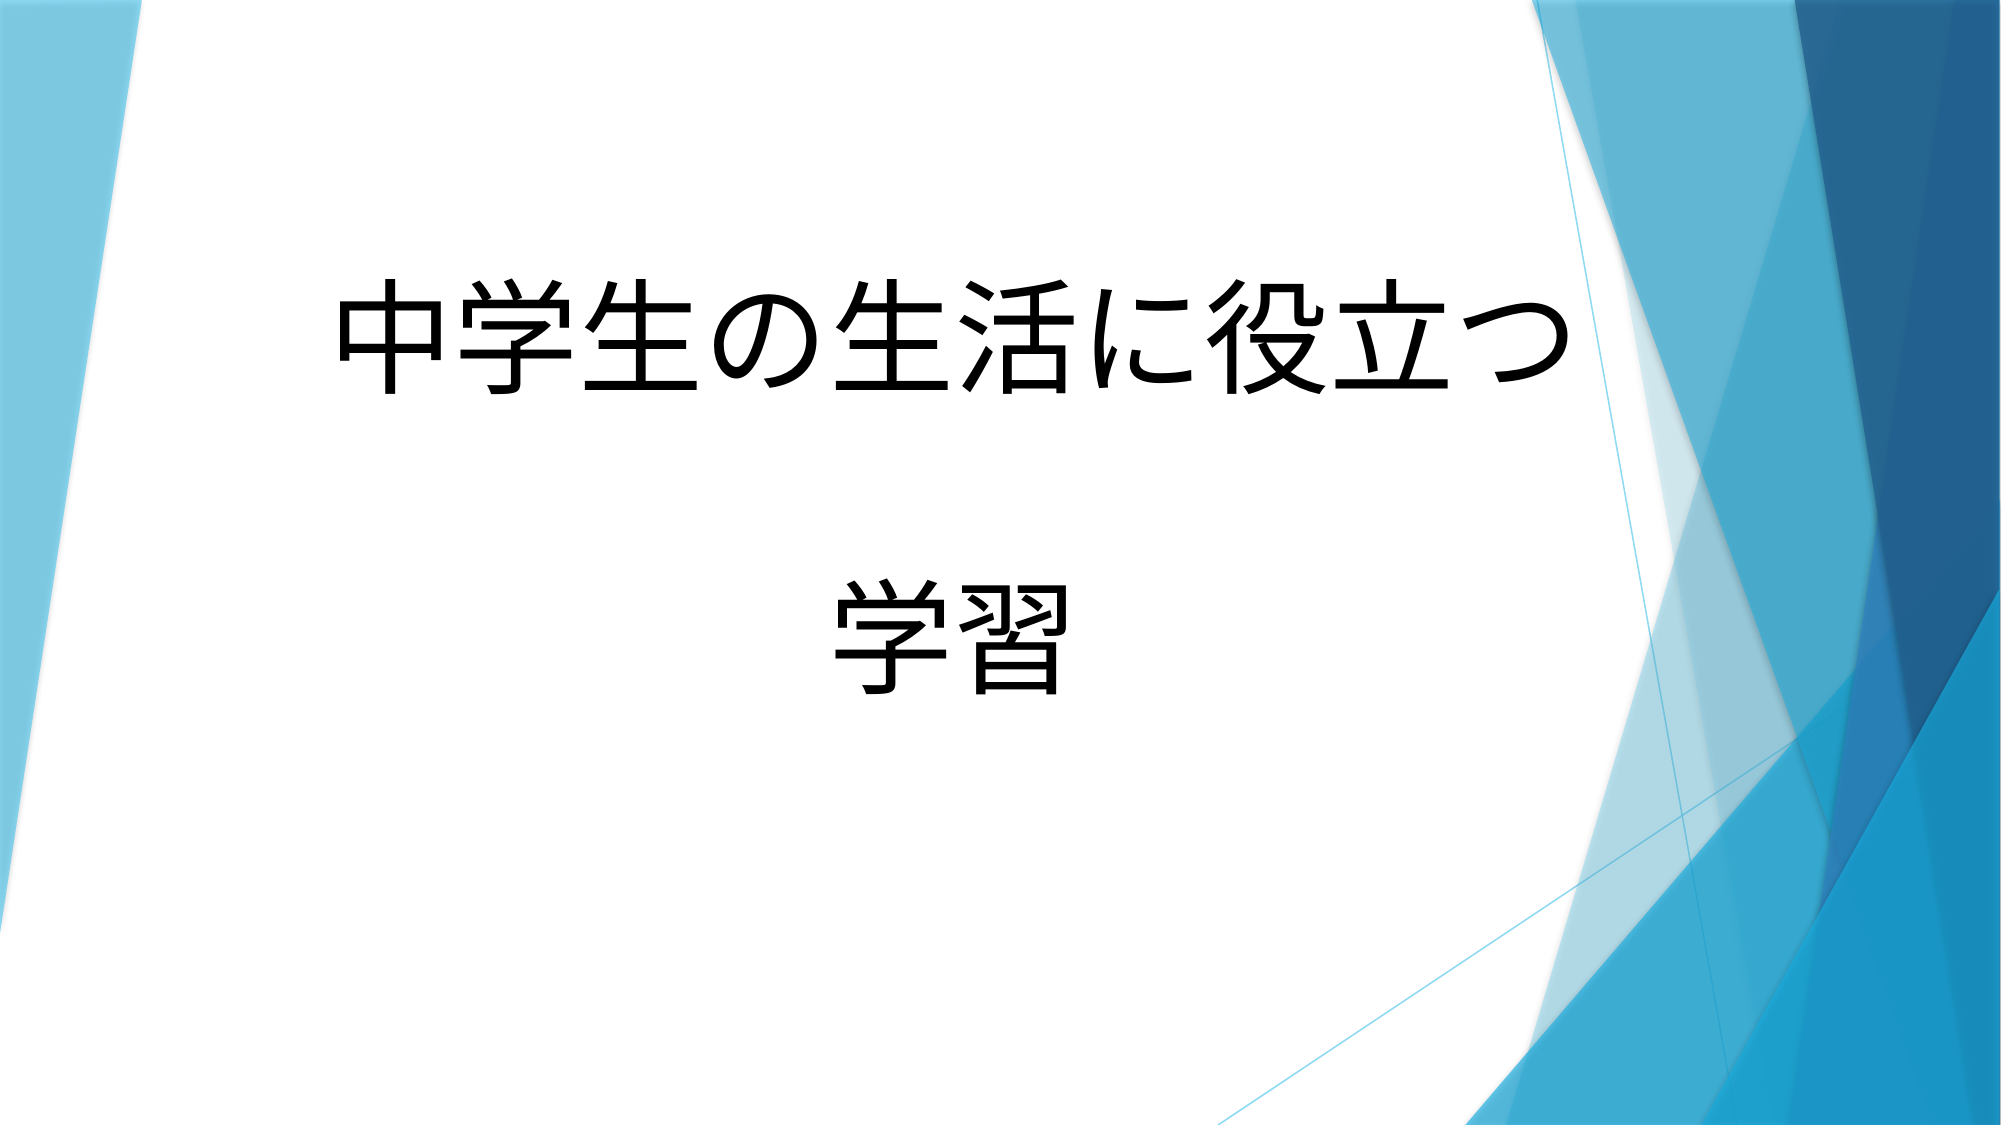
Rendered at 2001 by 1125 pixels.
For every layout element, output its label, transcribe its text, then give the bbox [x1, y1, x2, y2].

title 中学生の生活に役立つ 学習 [291, 447, 1617, 718]
